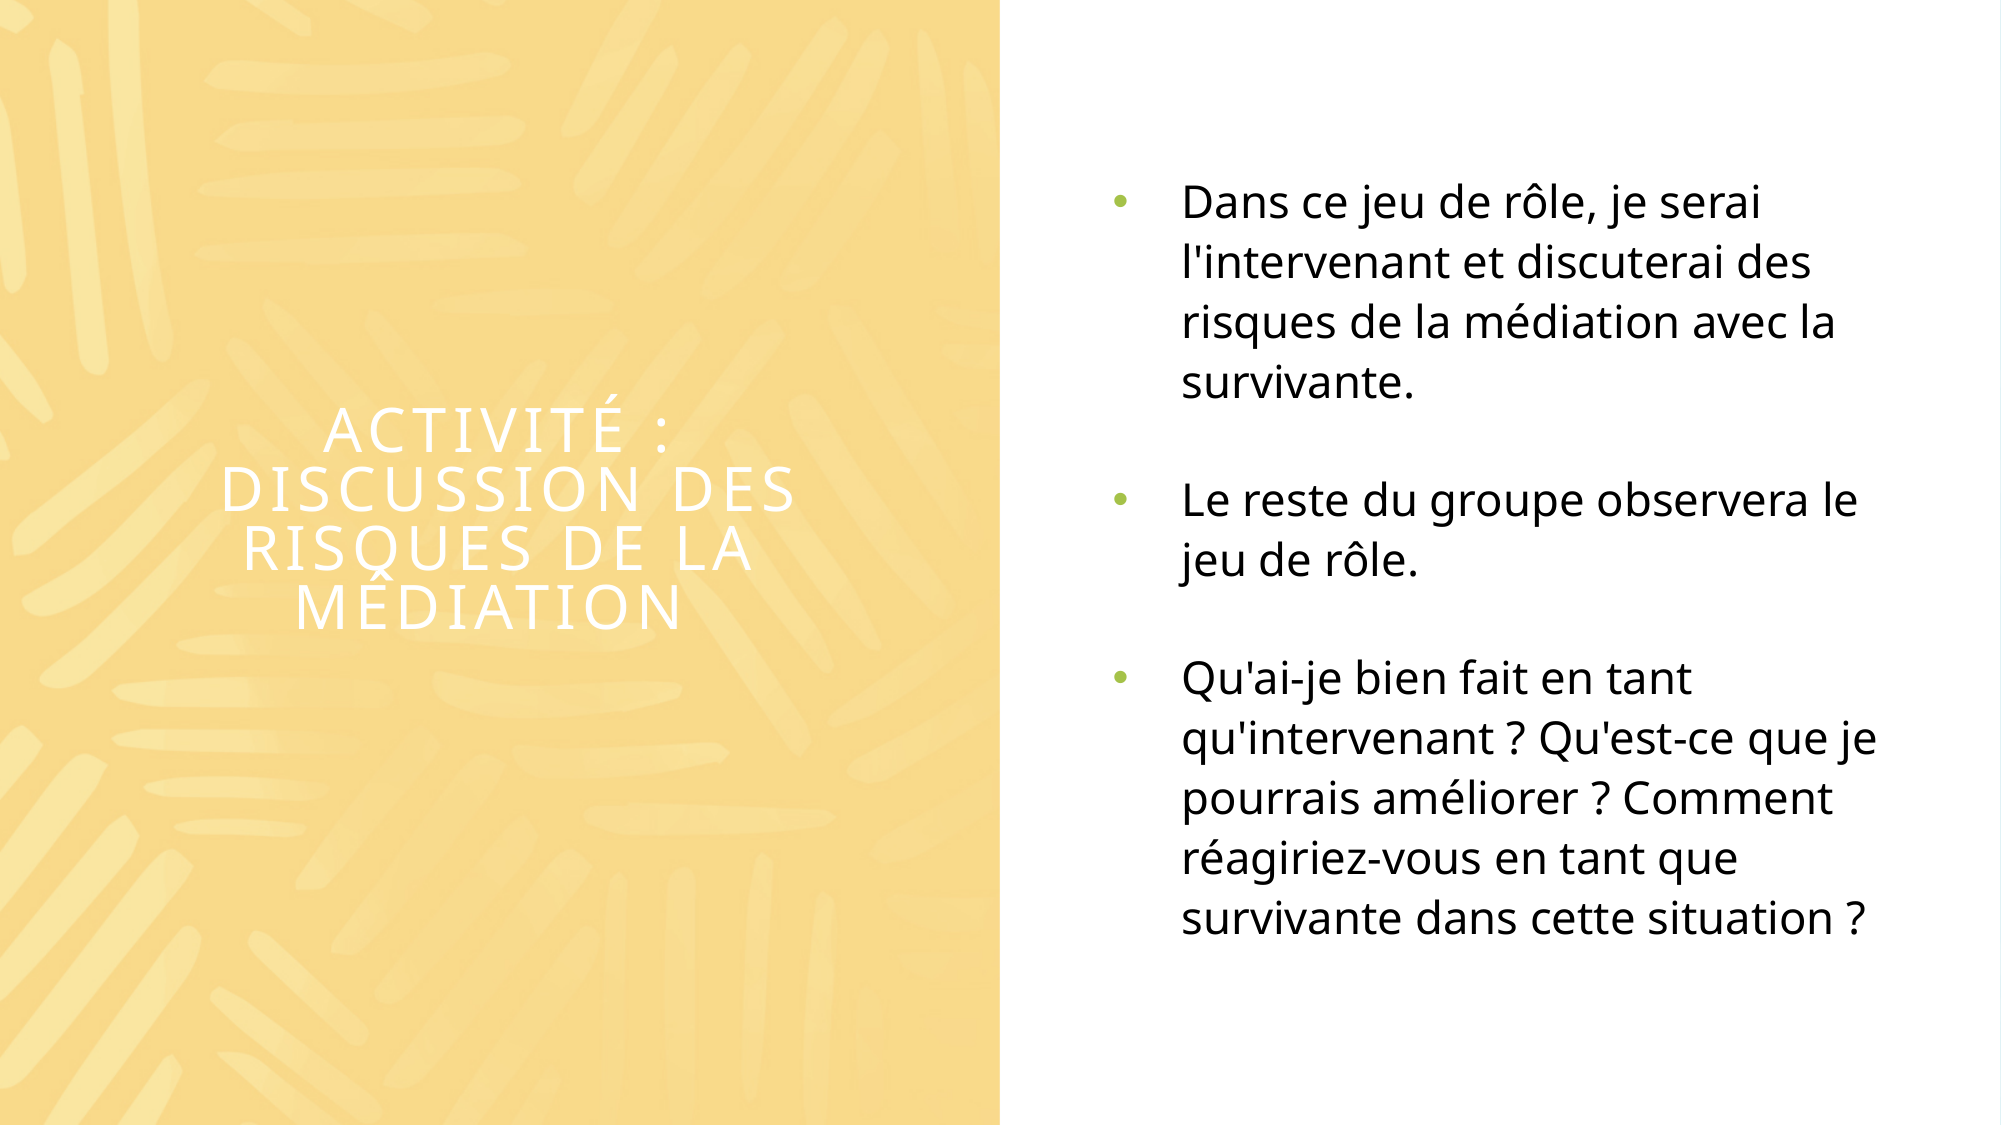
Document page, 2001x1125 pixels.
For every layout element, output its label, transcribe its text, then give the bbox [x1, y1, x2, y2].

title Activité : Discussion des risques de la médiation [108, 396, 892, 651]
picture [0, 0, 2001, 1125]
list Dans ce jeu de rôle, je serai l'intervenant et discuterai des risques de la médiation avec la survivante. Le reste du groupe observera le jeu de rôle. Qu'ai-je bien fait en tant qu'intervenant ? Qu'est-ce que je pourrais améliorer ? Comment réagiriez-vous en tant que survivante dans cette situation ? [1105, 140, 1888, 971]
